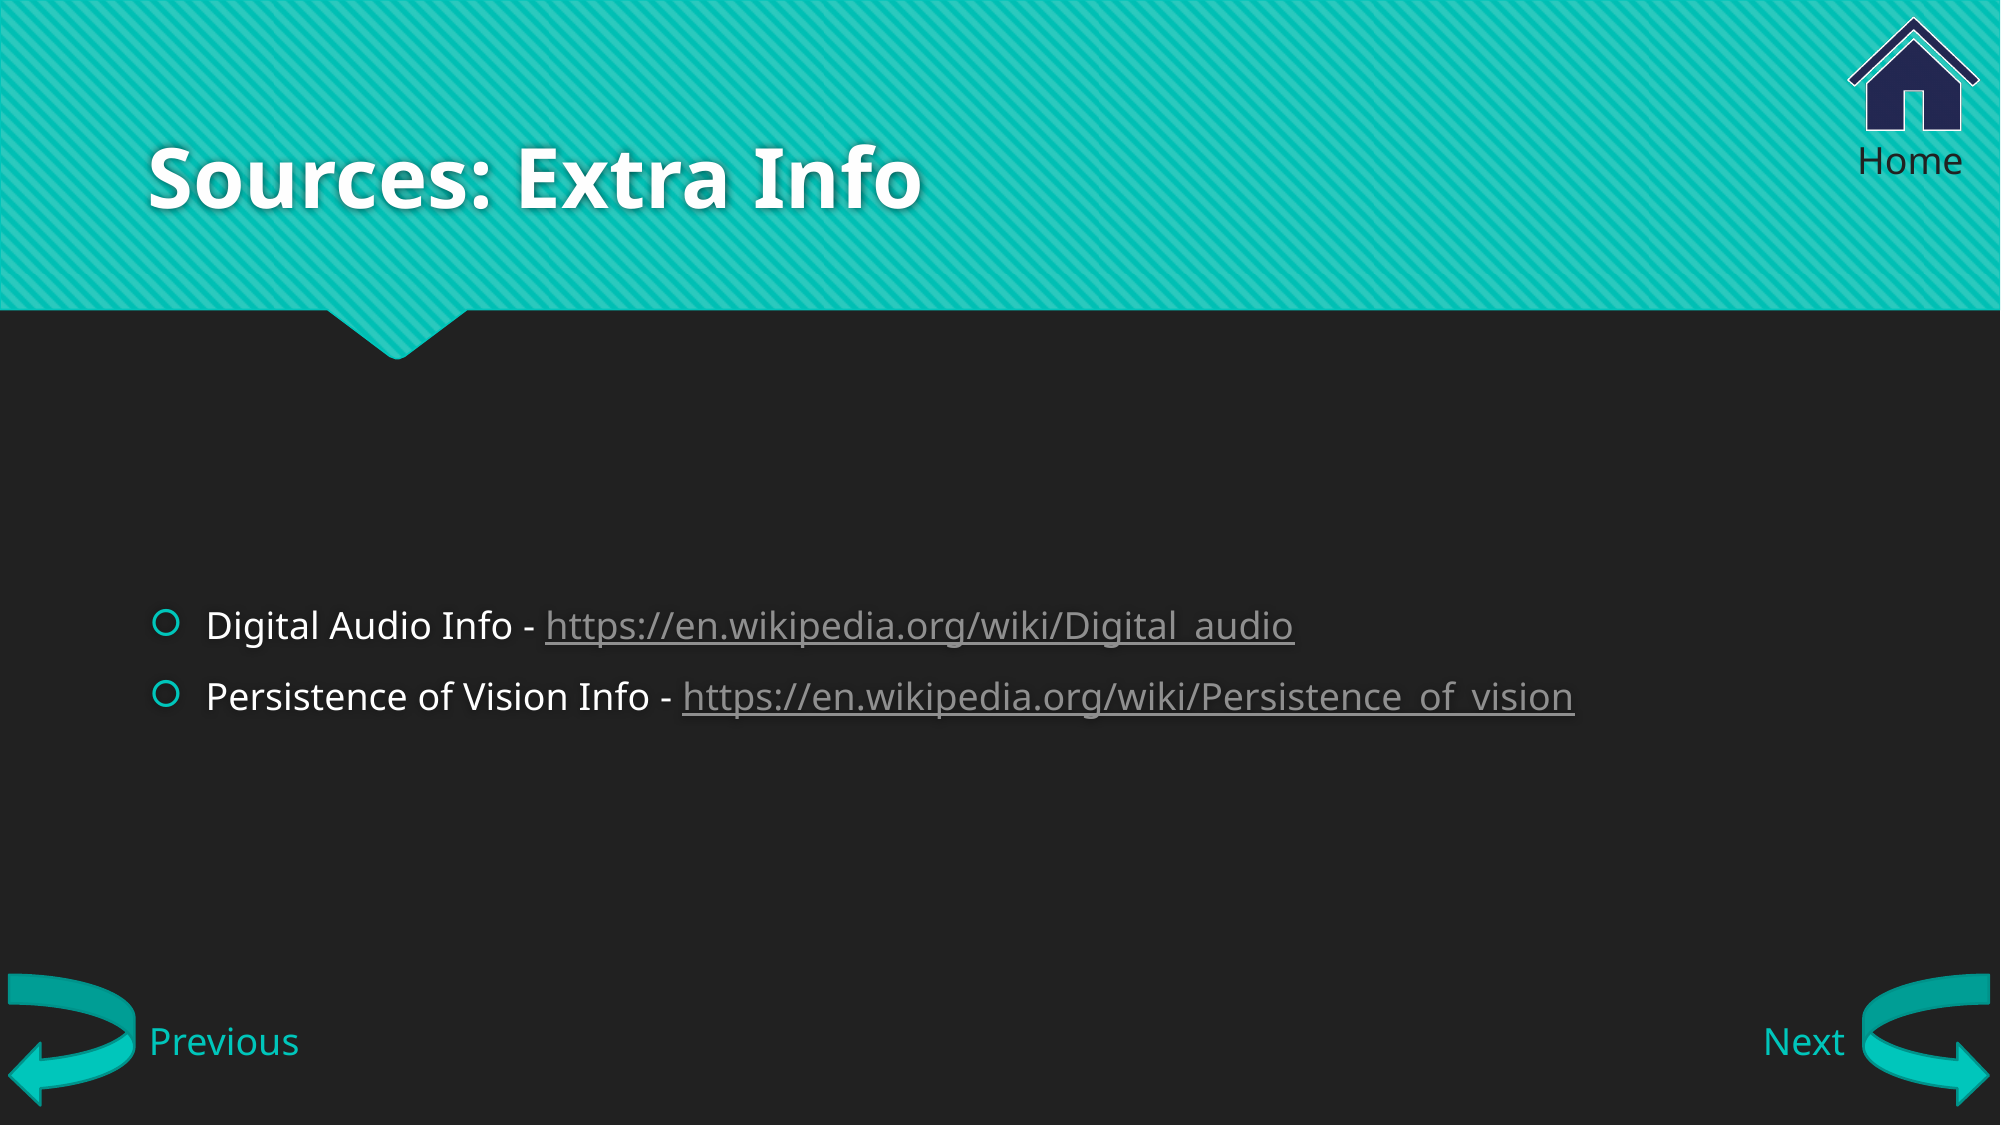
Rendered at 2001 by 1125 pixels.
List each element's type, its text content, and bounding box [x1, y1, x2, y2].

text_box Next [1748, 1010, 1864, 1071]
text_box [1864, 973, 1991, 1107]
text_box Previous [134, 1010, 322, 1071]
title Sources: Extra Info [132, 73, 1868, 233]
picture [1838, 0, 1989, 149]
text_box [7, 973, 134, 1107]
list Digital Audio Info - https://en.wikipedia.org/wiki/Digital_audio Persistence of Vision Info - https://en.wikipedia.org/wiki/Persistence_of_vision [134, 364, 1866, 962]
text_box Home [1842, 149, 1985, 190]
